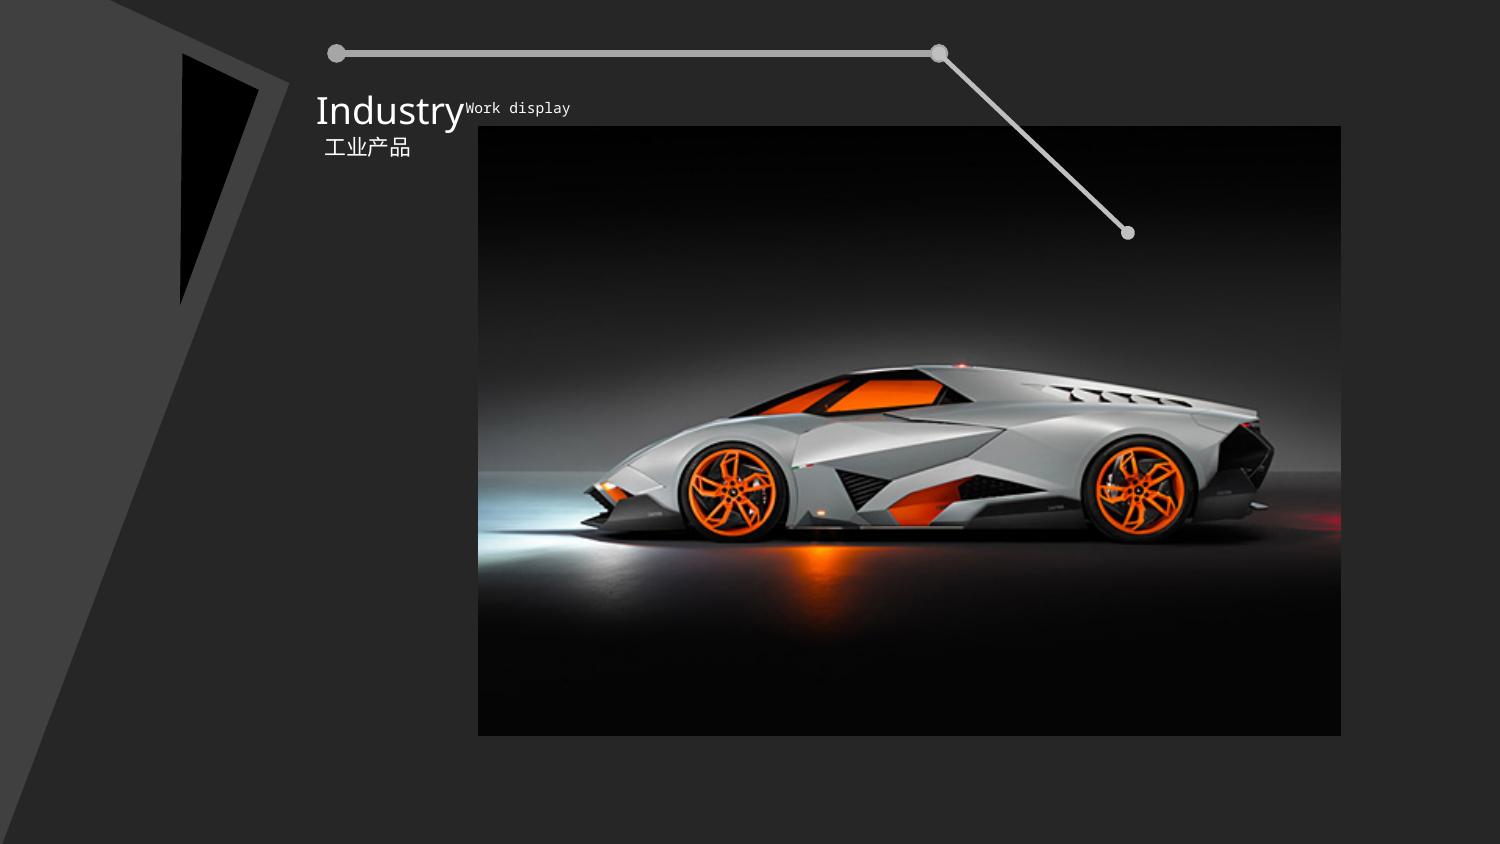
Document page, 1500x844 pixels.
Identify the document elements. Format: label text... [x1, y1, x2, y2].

text_box [0, 0, 292, 844]
text_box 工业产品 [309, 126, 464, 194]
text_box [5, 0, 1500, 844]
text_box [938, 52, 1129, 234]
text_box Industry [301, 79, 480, 140]
text_box Work display [480, 91, 586, 112]
text_box [177, 51, 261, 308]
picture [477, 126, 1342, 737]
